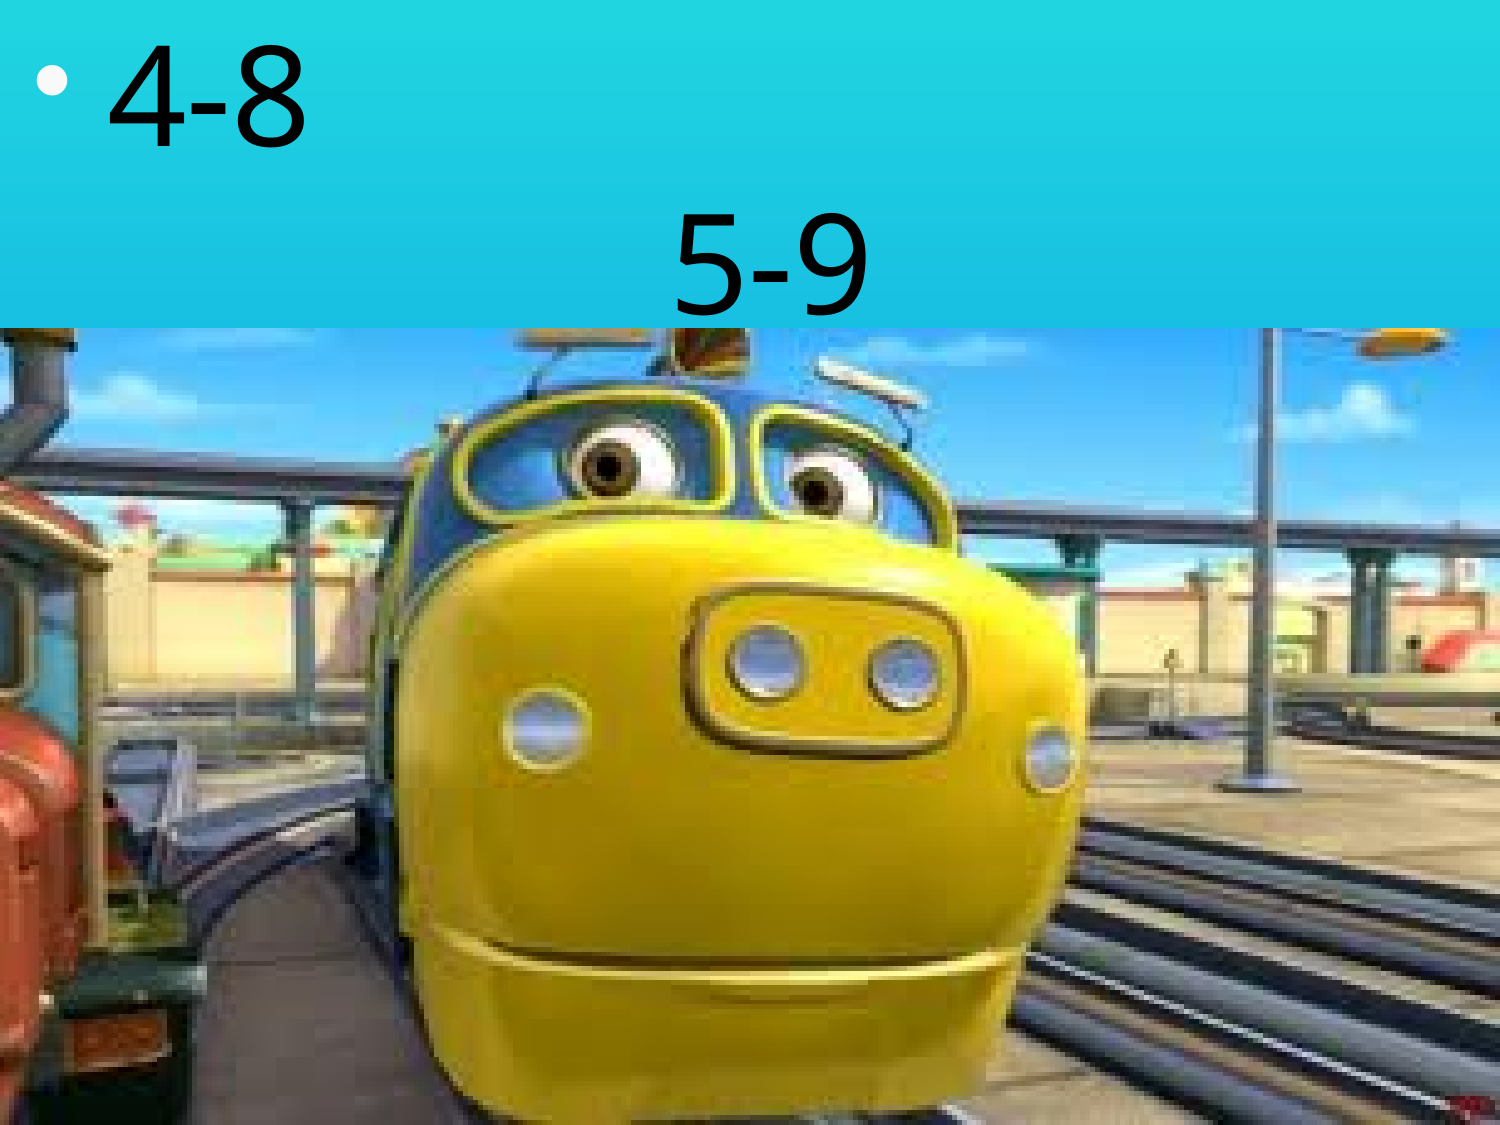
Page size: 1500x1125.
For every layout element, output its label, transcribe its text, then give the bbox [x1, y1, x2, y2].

list 4-8 5-9 [0, 0, 1350, 327]
picture [0, 327, 1500, 1125]
